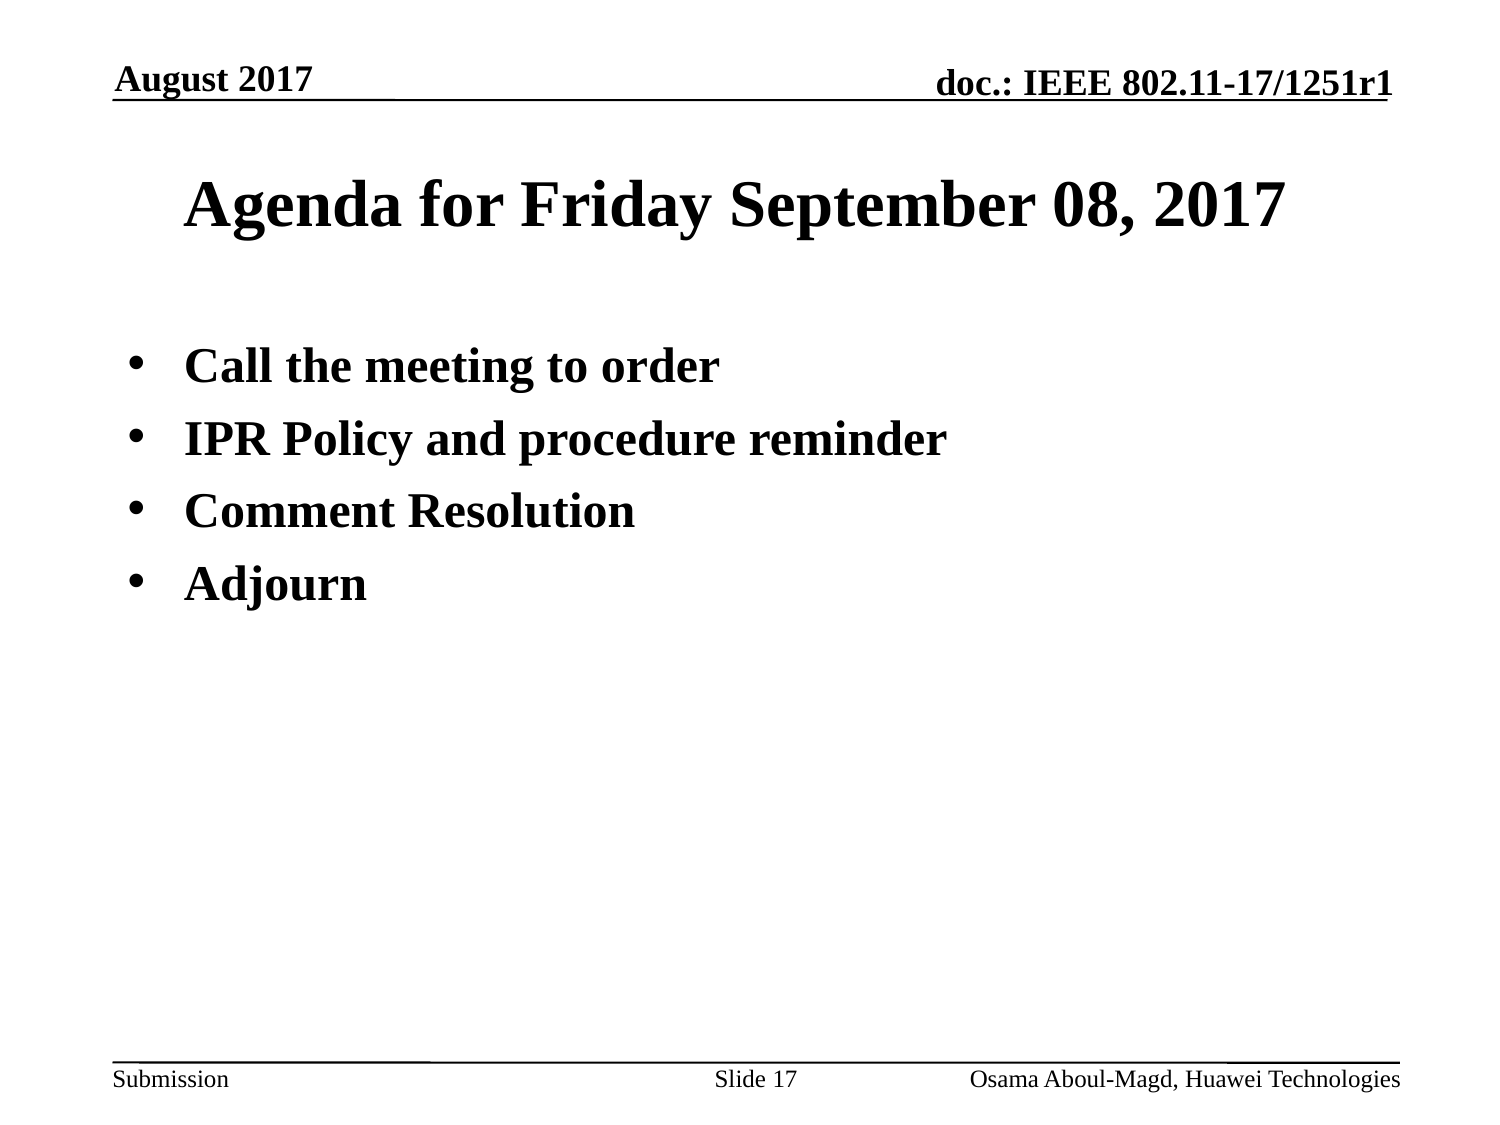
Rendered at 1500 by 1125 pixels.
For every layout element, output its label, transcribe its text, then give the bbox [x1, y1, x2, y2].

slide_number Slide 17 [712, 1061, 800, 1123]
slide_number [114, 54, 423, 100]
list Call the meeting to order IPR Policy and procedure reminder Comment Resolution Adjourn [112, 324, 1388, 1000]
title Agenda for Friday September 08, 2017 [87, 112, 1402, 288]
footer Osama Aboul-Magd, Huawei Technologies [878, 1061, 1402, 1093]
